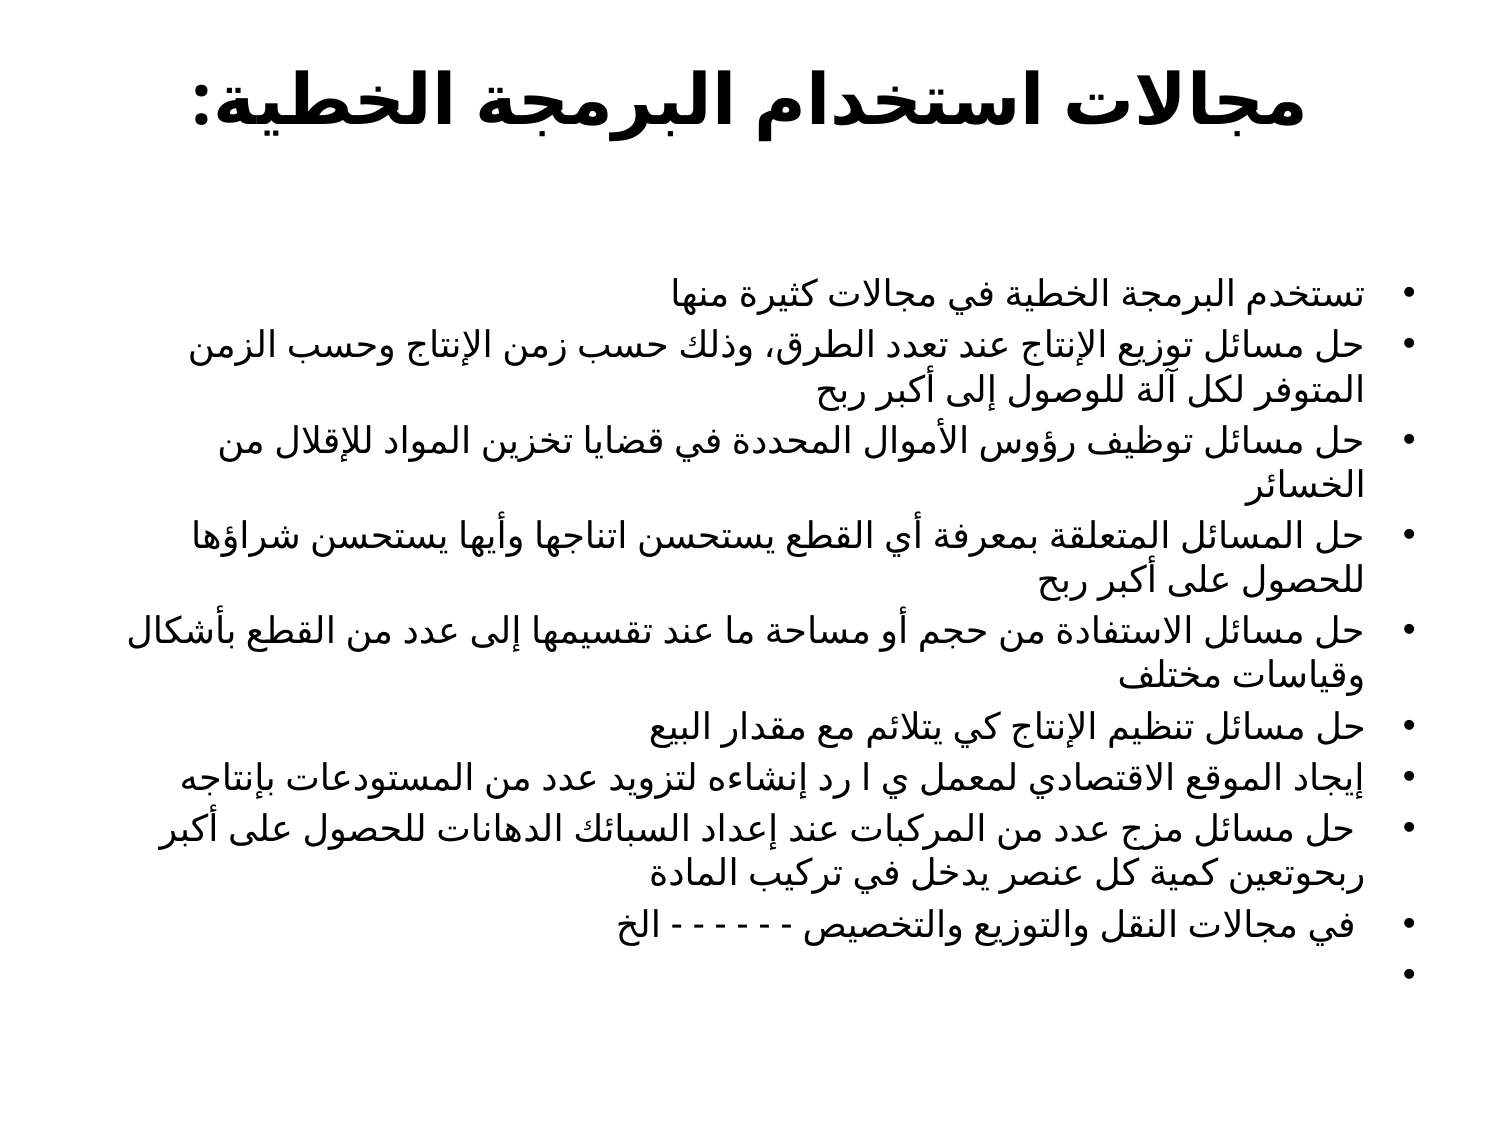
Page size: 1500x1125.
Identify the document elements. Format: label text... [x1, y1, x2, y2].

title مجالات استخدام البرمجة الخطية: [75, 45, 1425, 233]
list تستخدم البرمجة الخطية في مجالات كثيرة منها حل مسائل توزيع الإنتاج عند تعدد الطرق، وذلك حسب زمن الإنتاج وحسب الزمن المتوفر لكل آلة للوصول إلى أكبر ربح حل مسائل توظيف رؤوس الأموال المحددة في قضايا تخزين المواد للإقلال من الخسائر حل المسائل المتعلقة بمعرفة أي القطع يستحسن اتناجها وأيها يستحسن شراؤها للحصول على أكبر ربح حل مسائل الاستفادة من حجم أو مساحة ما عند تقسيمها إلى عدد من القطع بأشكال وقياسات مختلف حل مسائل تنظيم الإنتاج كي يتلائم مع مقدار البيع إيجاد الموقع الاقتصادي لمعمل ي ا رد إنشاءه لتزويد عدد من المستودعات بإنتاجه حل مسائل مزج عدد من المركبات عند إعداد السبائك الدهانات للحصول على أكبر ربحوتعين كمية كل عنصر يدخل في تركيب المادة في مجالات النقل والتوزيع والتخصيص - - - - - - الخ [75, 262, 1425, 1005]
